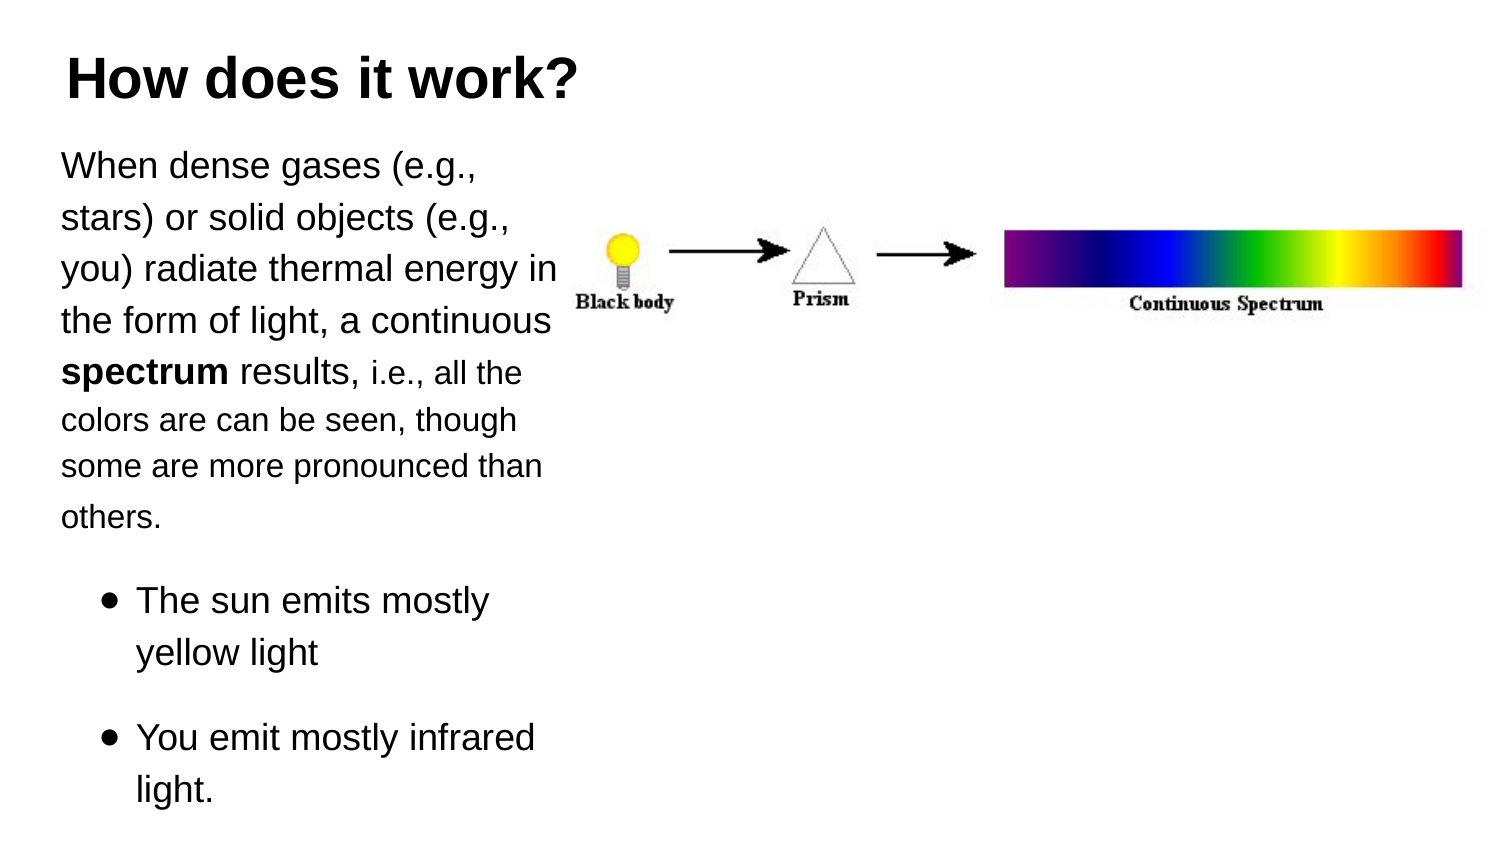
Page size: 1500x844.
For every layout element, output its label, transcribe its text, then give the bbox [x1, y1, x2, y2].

list When dense gases (e.g., stars) or solid objects (e.g., you) radiate thermal energy in the form of light, a continuous spectrum results, i.e., all the colors are can be seen, though some are more pronounced than others. The sun emits mostly yellow light You emit mostly infrared light. [45, 118, 576, 806]
title How does it work? [51, 24, 1449, 119]
picture [519, 152, 1500, 374]
